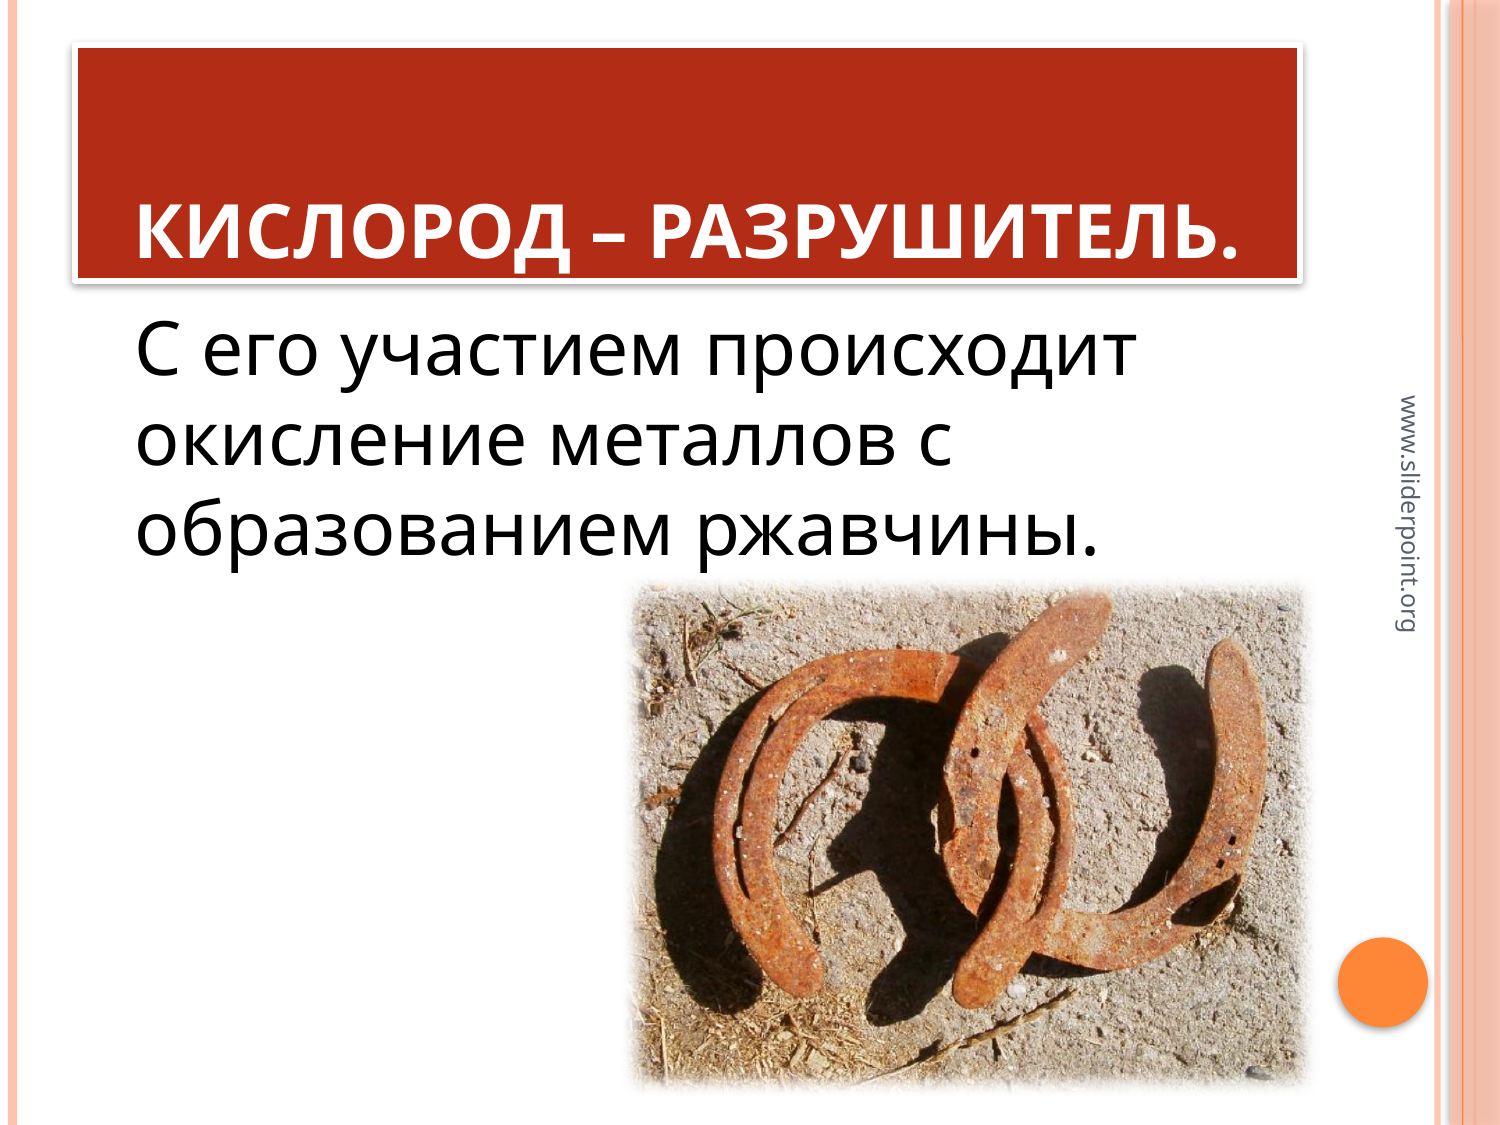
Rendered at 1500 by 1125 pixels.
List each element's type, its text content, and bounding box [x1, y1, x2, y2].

list С его участием происходит окисление металлов с образованием ржавчины. [75, 292, 1300, 1062]
footer www.sliderpoint.org [1379, 380, 1440, 906]
title Кислород – разрушитель. [72, 42, 1303, 284]
picture [620, 573, 1319, 1098]
